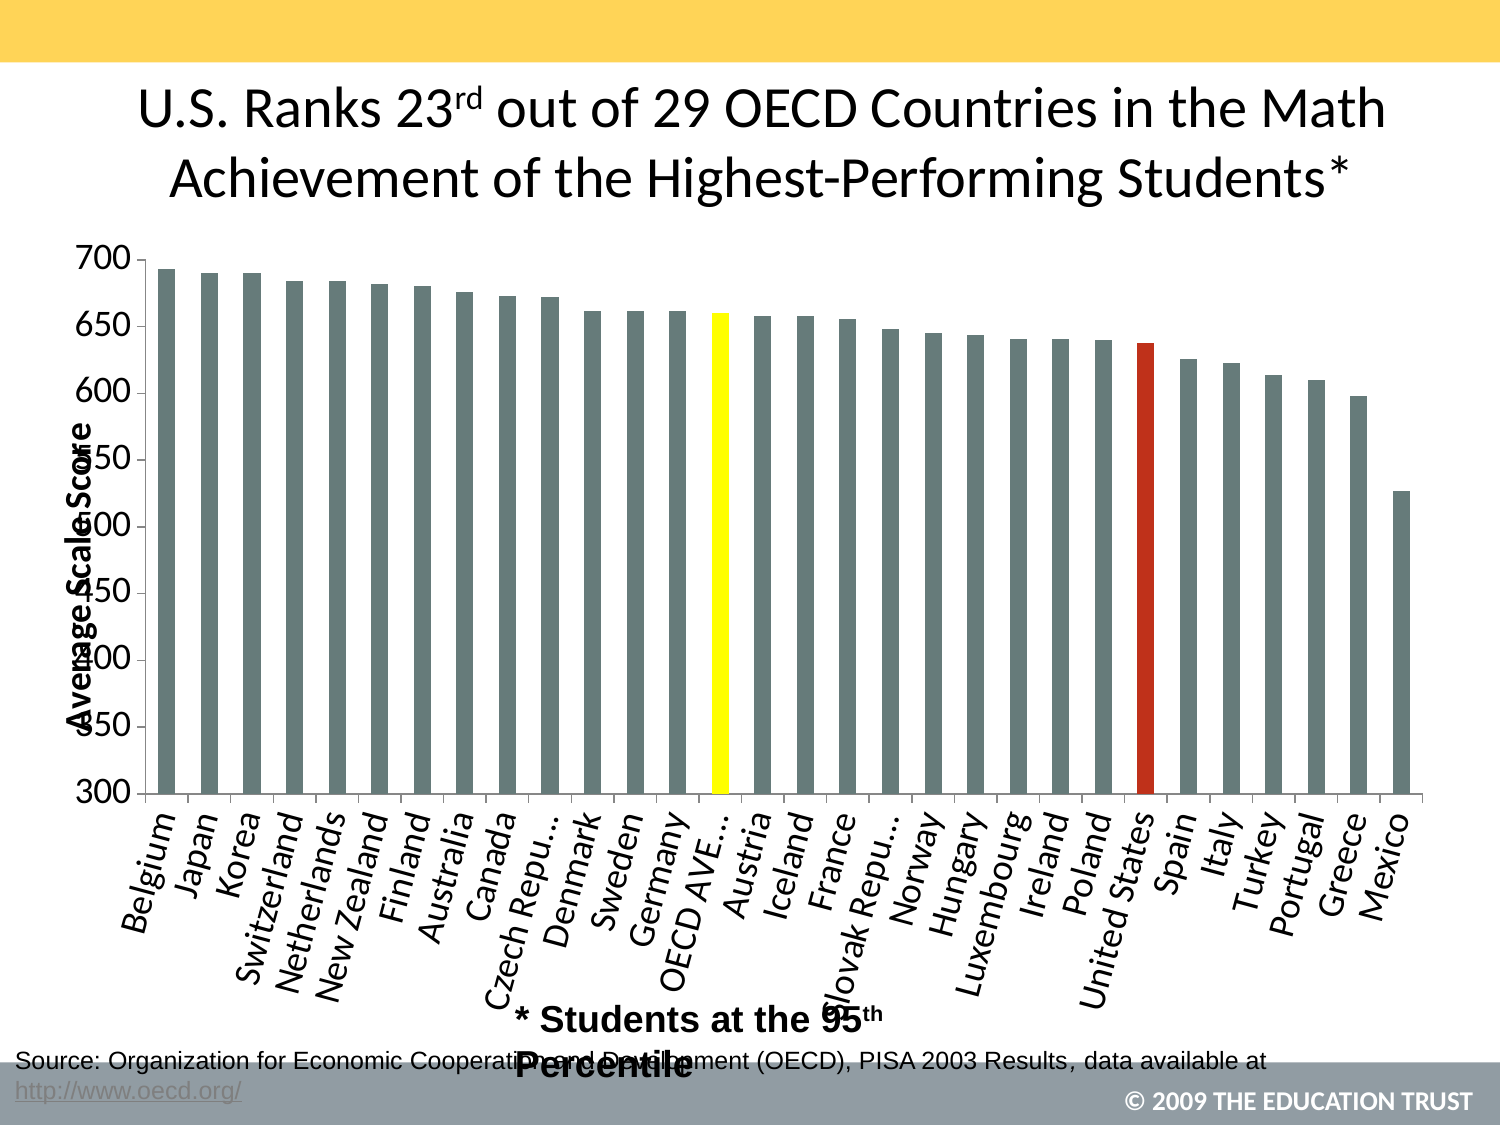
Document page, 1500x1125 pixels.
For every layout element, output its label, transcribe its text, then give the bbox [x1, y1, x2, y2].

title U.S. Ranks 23rd out of 29 OECD Countries in the Math Achievement of the Highest-Performing Students* [49, 44, 1476, 233]
chart [33, 224, 1439, 1026]
text_box Source: Organization for Economic Cooperation and Development (OECD), PISA 2003 Results, data available at http://www.oecd.org/ [0, 1037, 1363, 1125]
